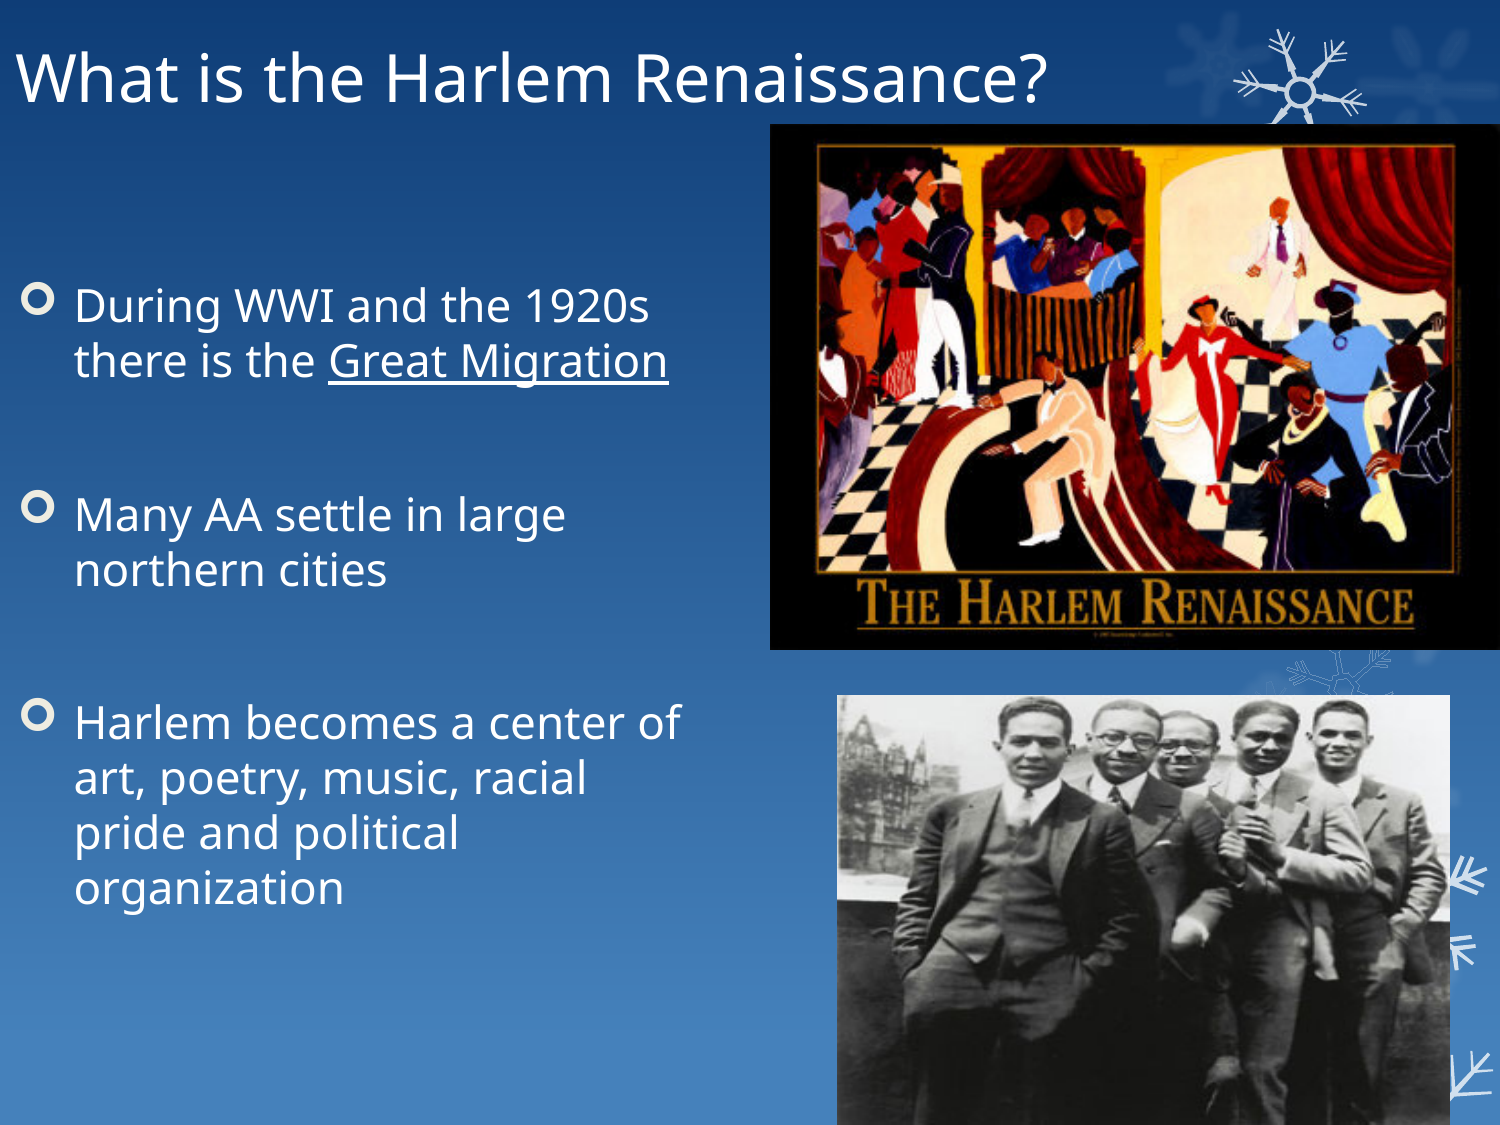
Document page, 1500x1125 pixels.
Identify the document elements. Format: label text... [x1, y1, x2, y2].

picture [836, 694, 1451, 1125]
list During WWI and the 1920s there is the Great Migration Many AA settle in large northern cities Harlem becomes a center of art, poetry, music, racial pride and political organization [2, 197, 715, 1123]
title What is the Harlem Renaissance? [0, 0, 1425, 152]
picture [770, 124, 1500, 651]
